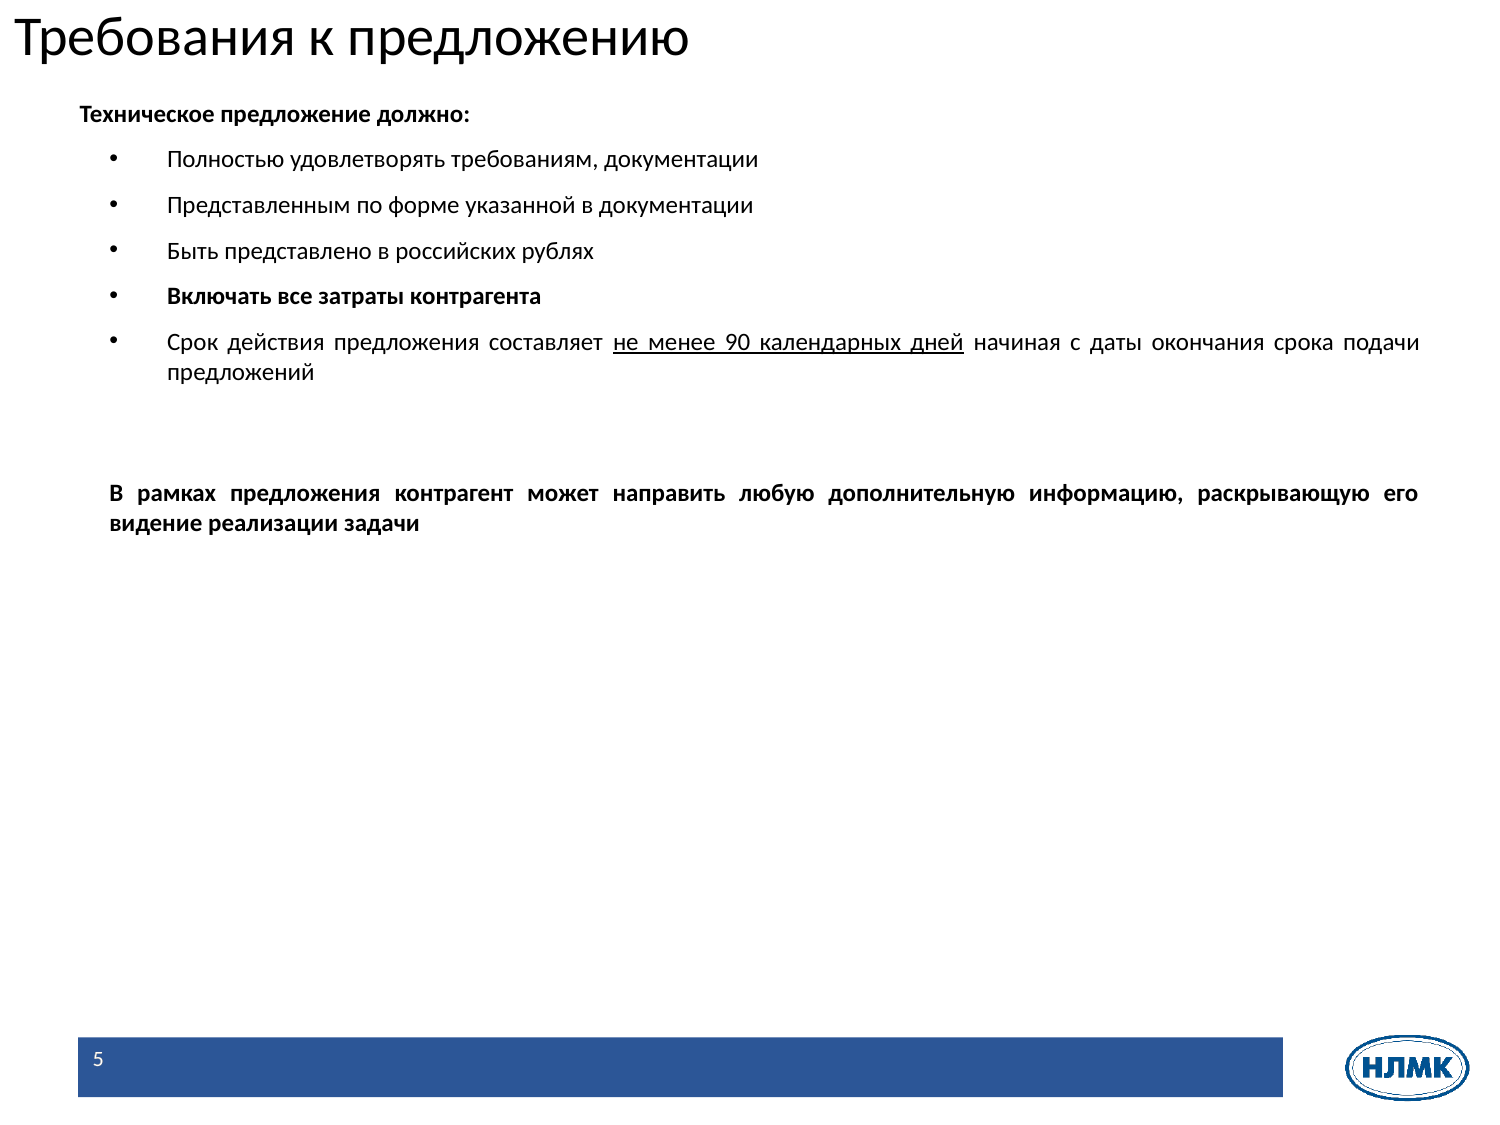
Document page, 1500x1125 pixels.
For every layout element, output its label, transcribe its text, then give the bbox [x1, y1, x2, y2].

text_box Требования к предложению [0, 0, 1500, 79]
picture [1327, 1011, 1487, 1124]
text_box Техническое предложение должно: Полностью удовлетворять требованиям, документации Представленным по форме указанной в документации Быть представлено в российских рублях Включать все затраты контрагента Срок действия предложения составляет не менее 90 календарных дней начиная с даты окончания срока подачи предложений В рамках предложения контрагент может направить любую дополнительную информацию, раскрывающую его видение реализации задачи [64, 89, 1436, 1012]
